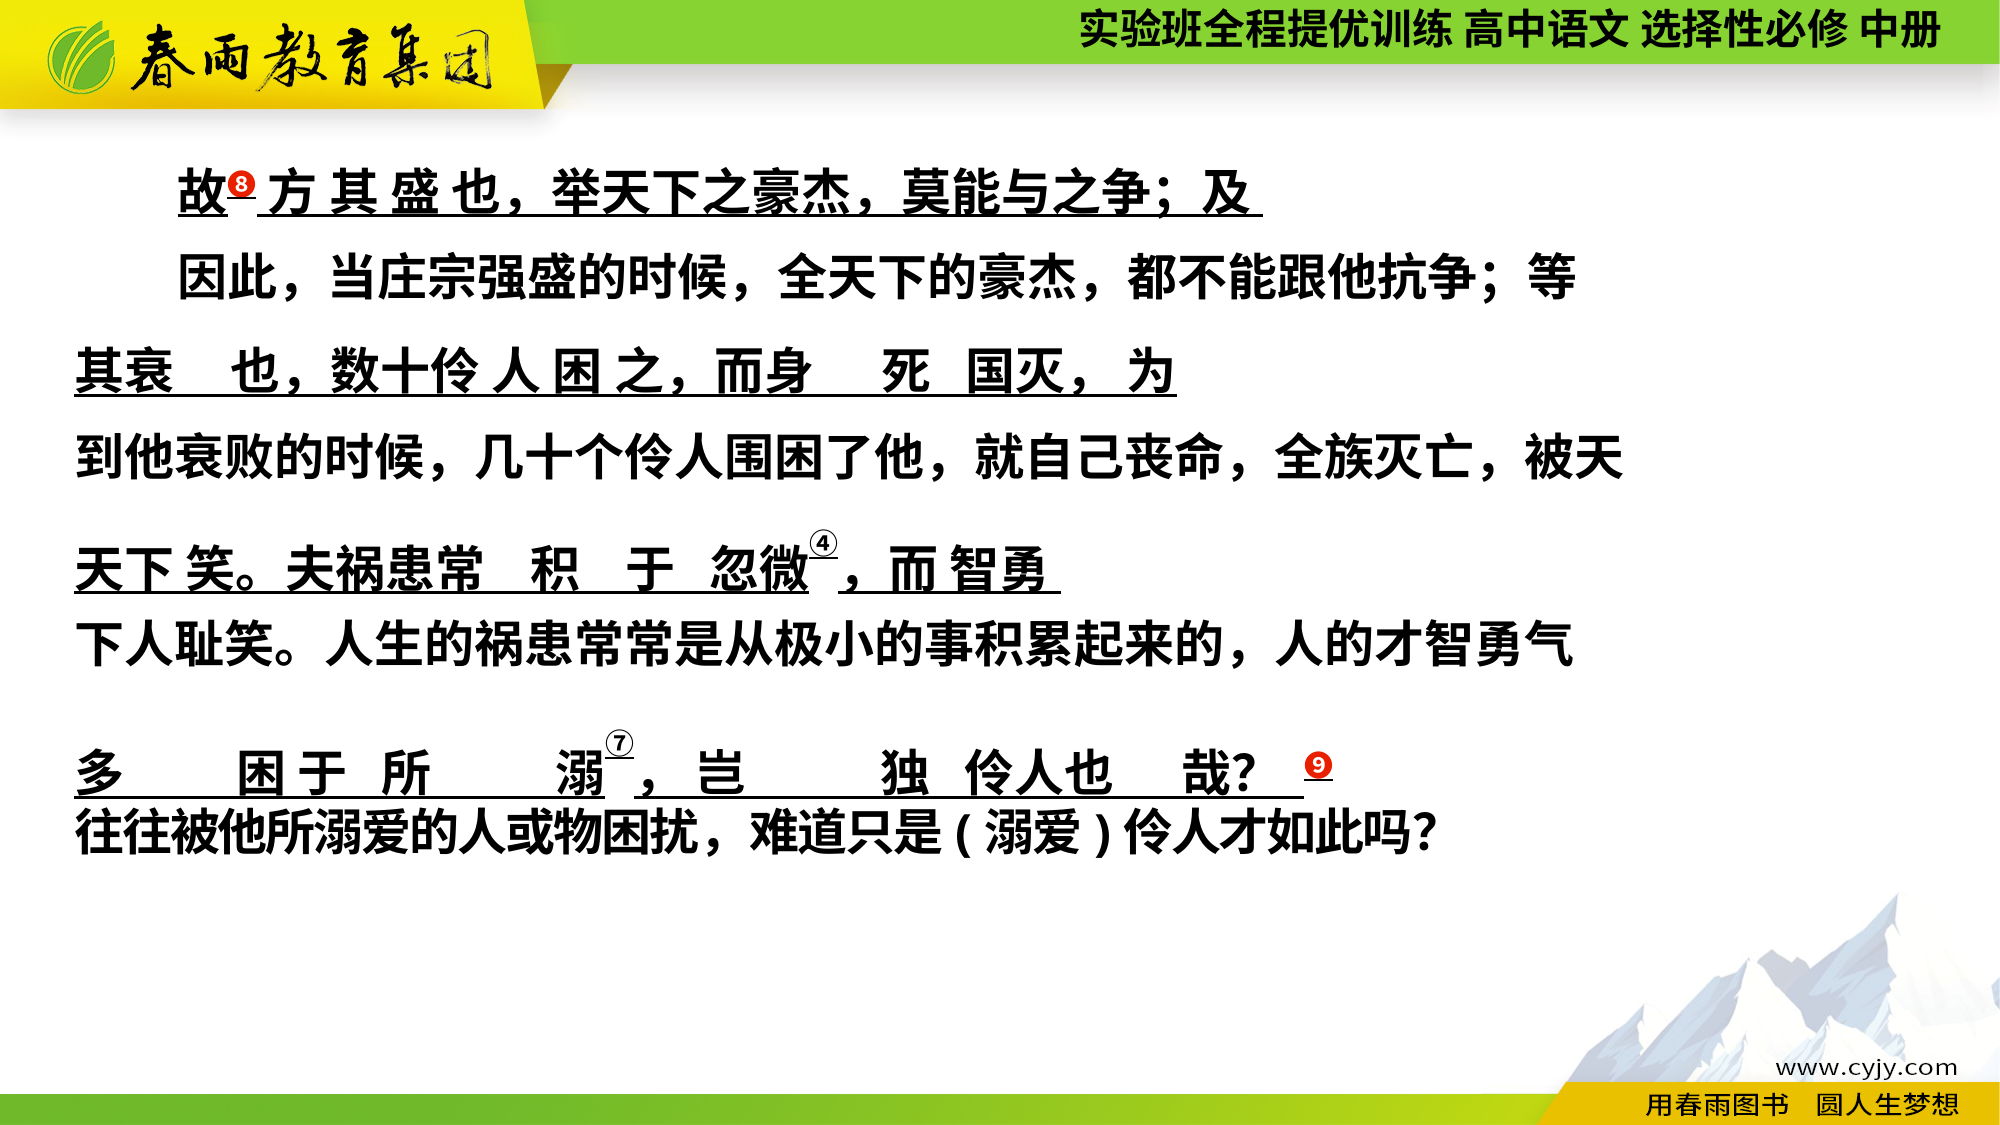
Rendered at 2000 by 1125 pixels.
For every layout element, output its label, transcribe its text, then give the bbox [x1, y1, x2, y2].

text_box 因此，当庄宗强盛的时候，全天下的豪杰，都不能跟他抗争；等 到他衰败的时候，几十个伶人围困了他，就自己丧命，全族灭亡，被天 下人耻笑。人生的祸患常常是从极小的事积累起来的，人的才智勇气 往往被他所溺爱的人或物困扰，难道只是(溺爱)伶人才如此吗？ [59, 208, 1944, 868]
picture [0, 0, 2000, 1125]
